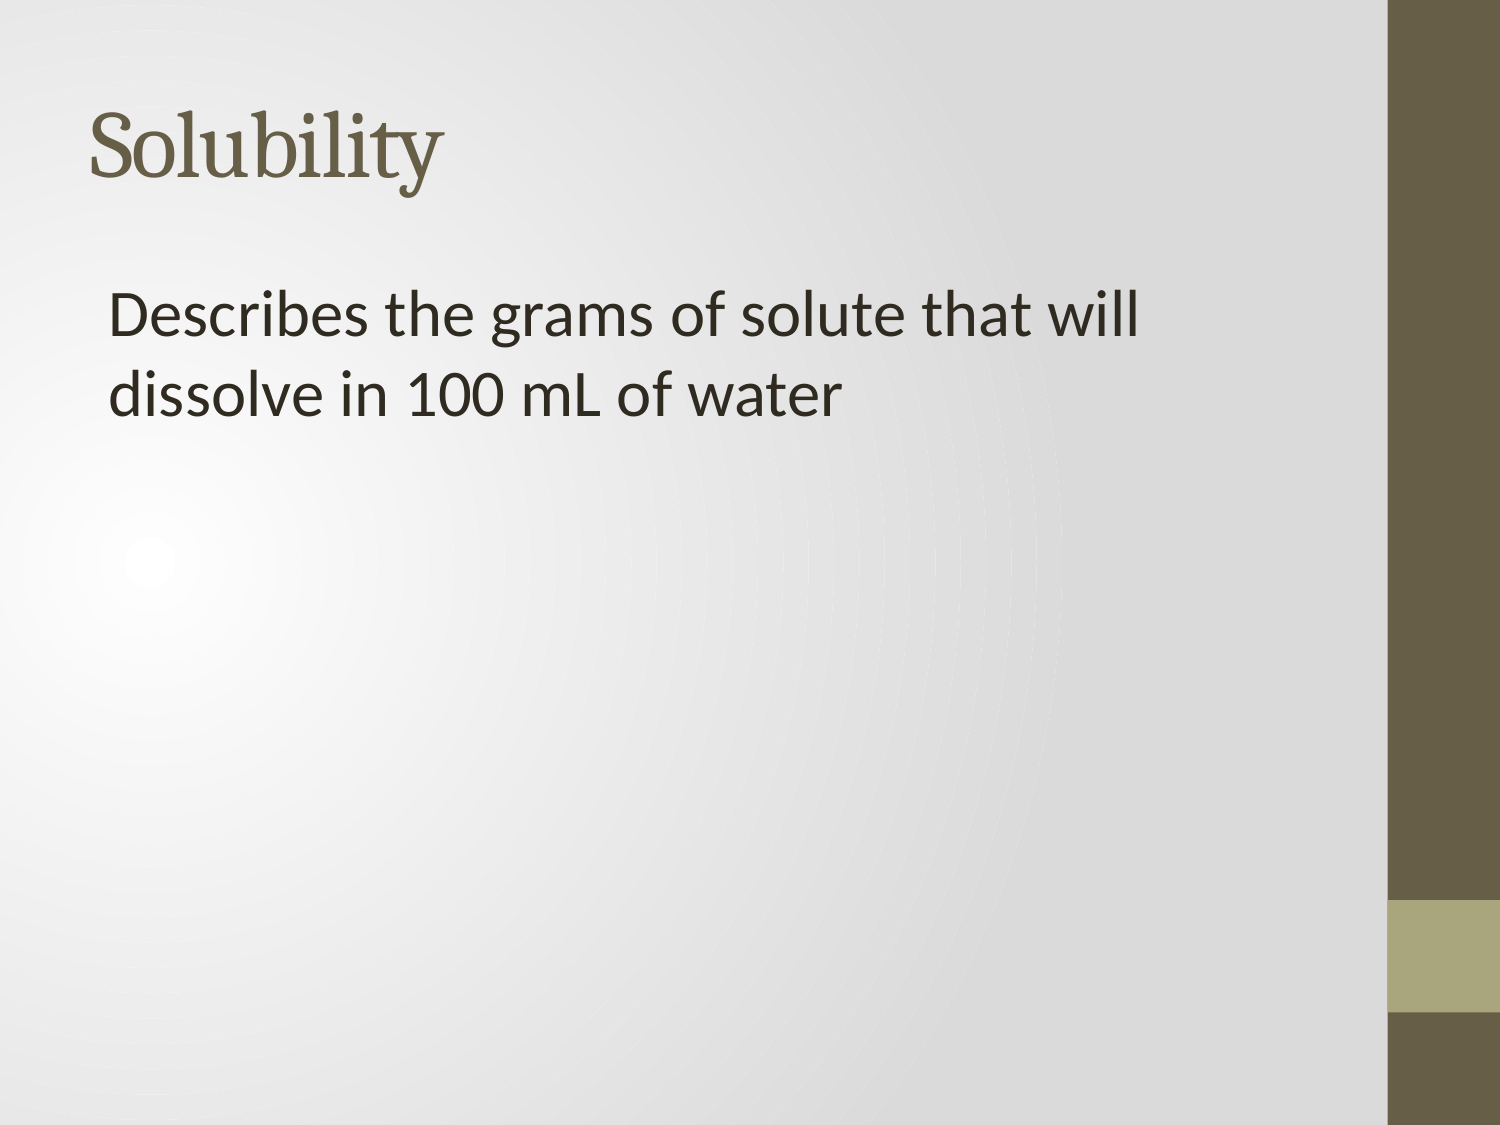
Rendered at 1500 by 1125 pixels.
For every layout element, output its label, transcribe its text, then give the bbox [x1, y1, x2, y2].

list Describes the grams of solute that will dissolve in 100 mL of water [75, 262, 1325, 1050]
title Solubility [75, 45, 1325, 233]
